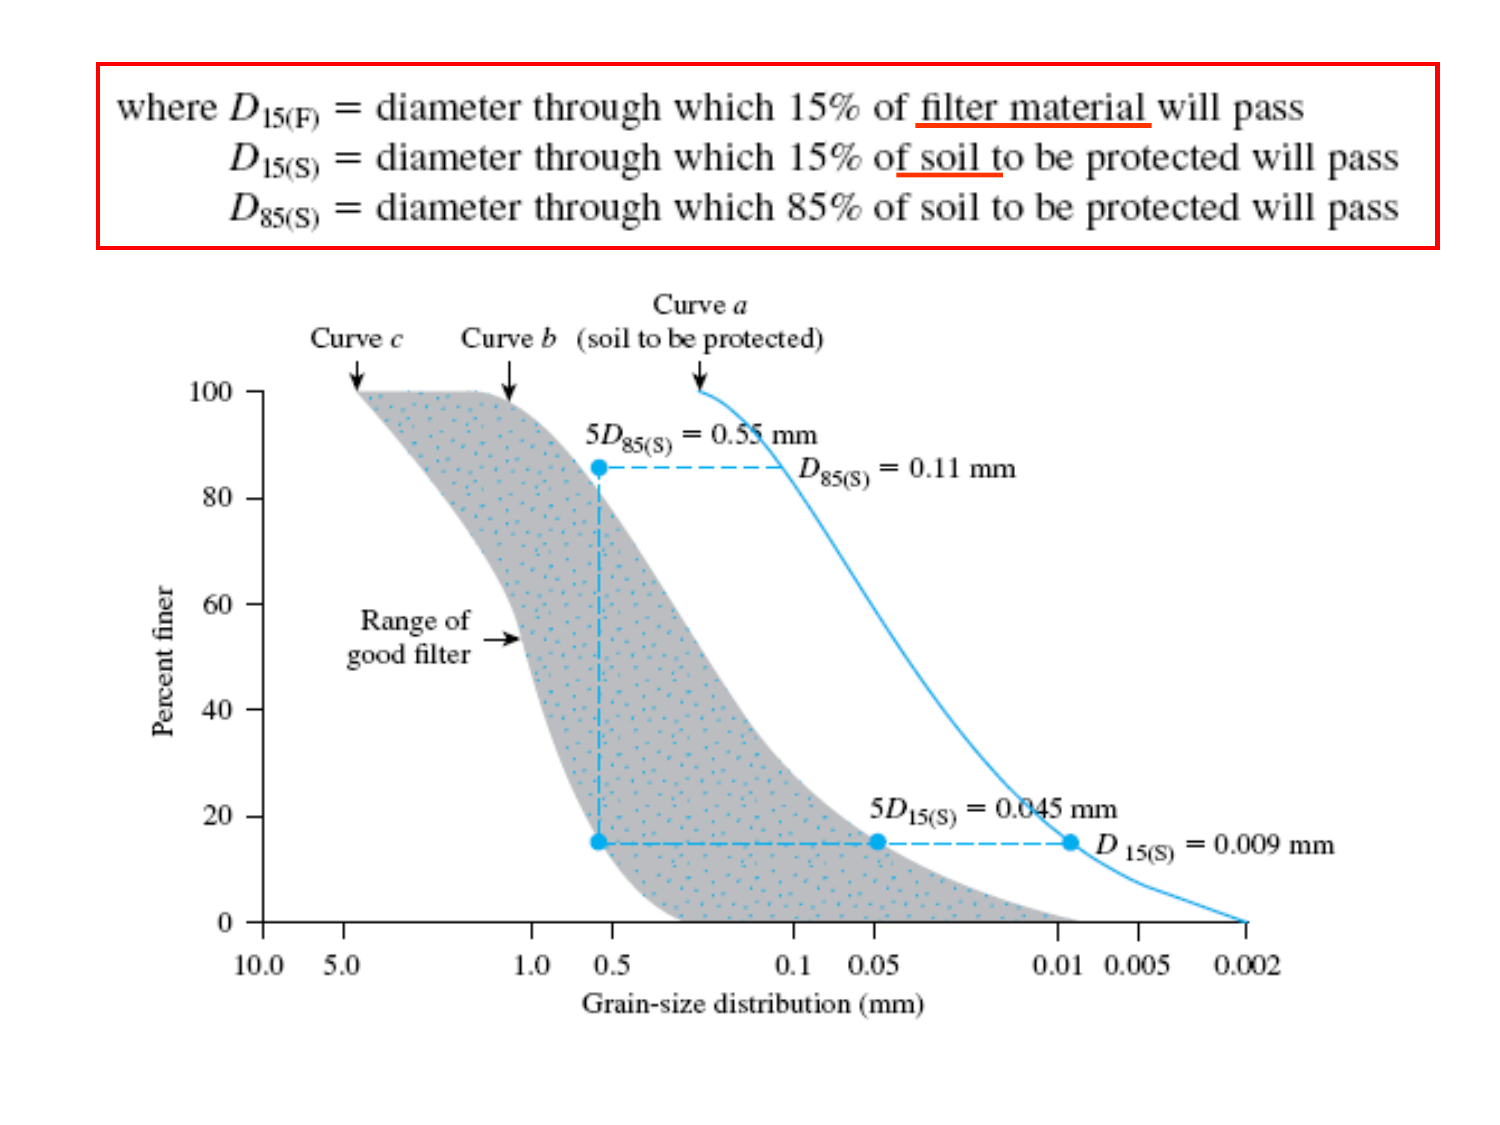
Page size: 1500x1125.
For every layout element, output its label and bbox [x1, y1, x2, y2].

picture [135, 290, 1353, 1036]
picture [99, 66, 1436, 246]
